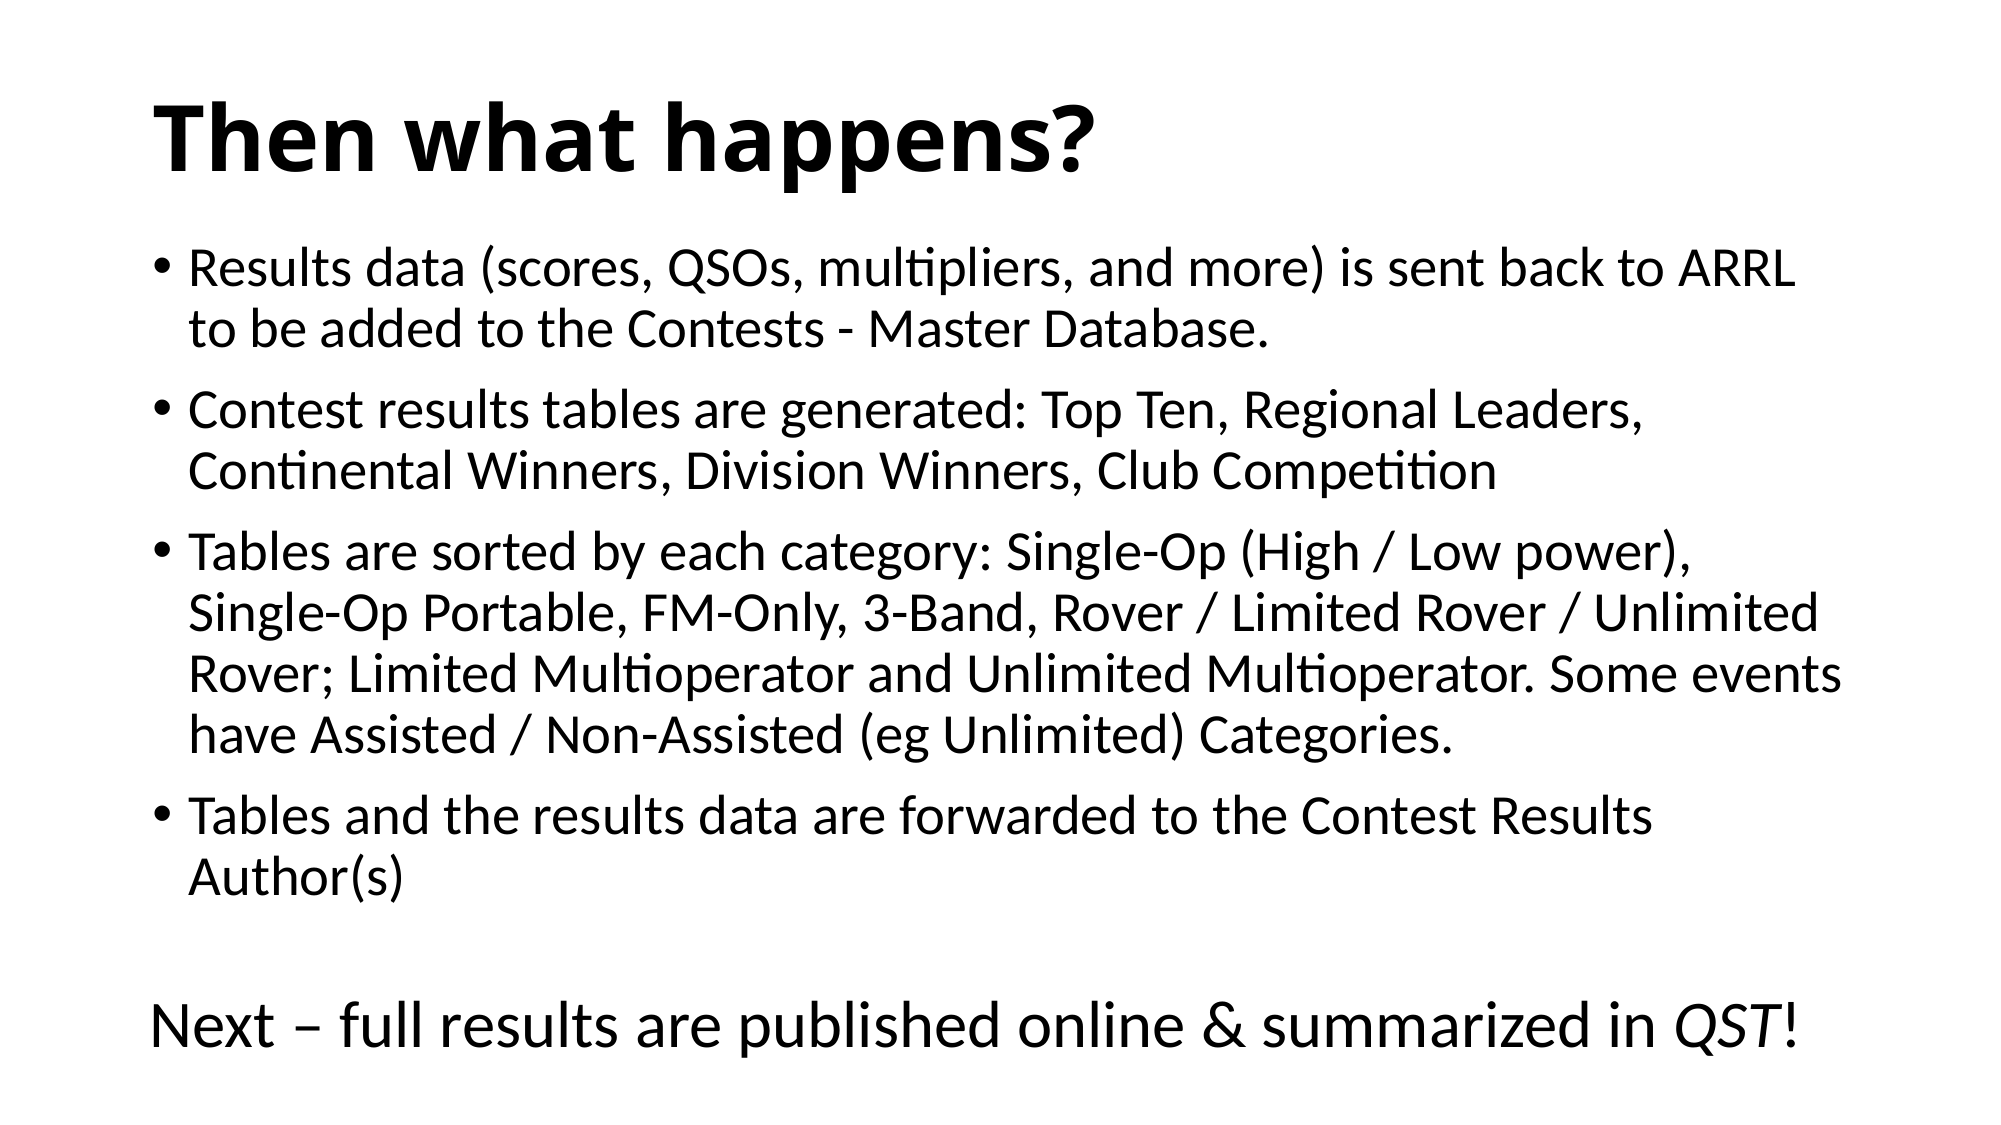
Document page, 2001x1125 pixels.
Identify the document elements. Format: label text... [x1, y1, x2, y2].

list Results data (scores, QSOs, multipliers, and more) is sent back to ARRL to be added to the Contests - Master Database. Contest results tables are generated: Top Ten, Regional Leaders, Continental Winners, Division Winners, Club Competition Tables are sorted by each category: Single-Op (High / Low power), Single-Op Portable, FM-Only, 3-Band, Rover / Limited Rover / Unlimited Rover; Limited Multioperator and Unlimited Multioperator. Some events have Assisted / Non-Assisted (eg Unlimited) Categories. Tables and the results data are forwarded to the Contest Results Author(s) [137, 230, 1863, 917]
text_box Next – full results are published online & summarized in QST! [0, 939, 1984, 1103]
title Then what happens? [137, 59, 1962, 224]
